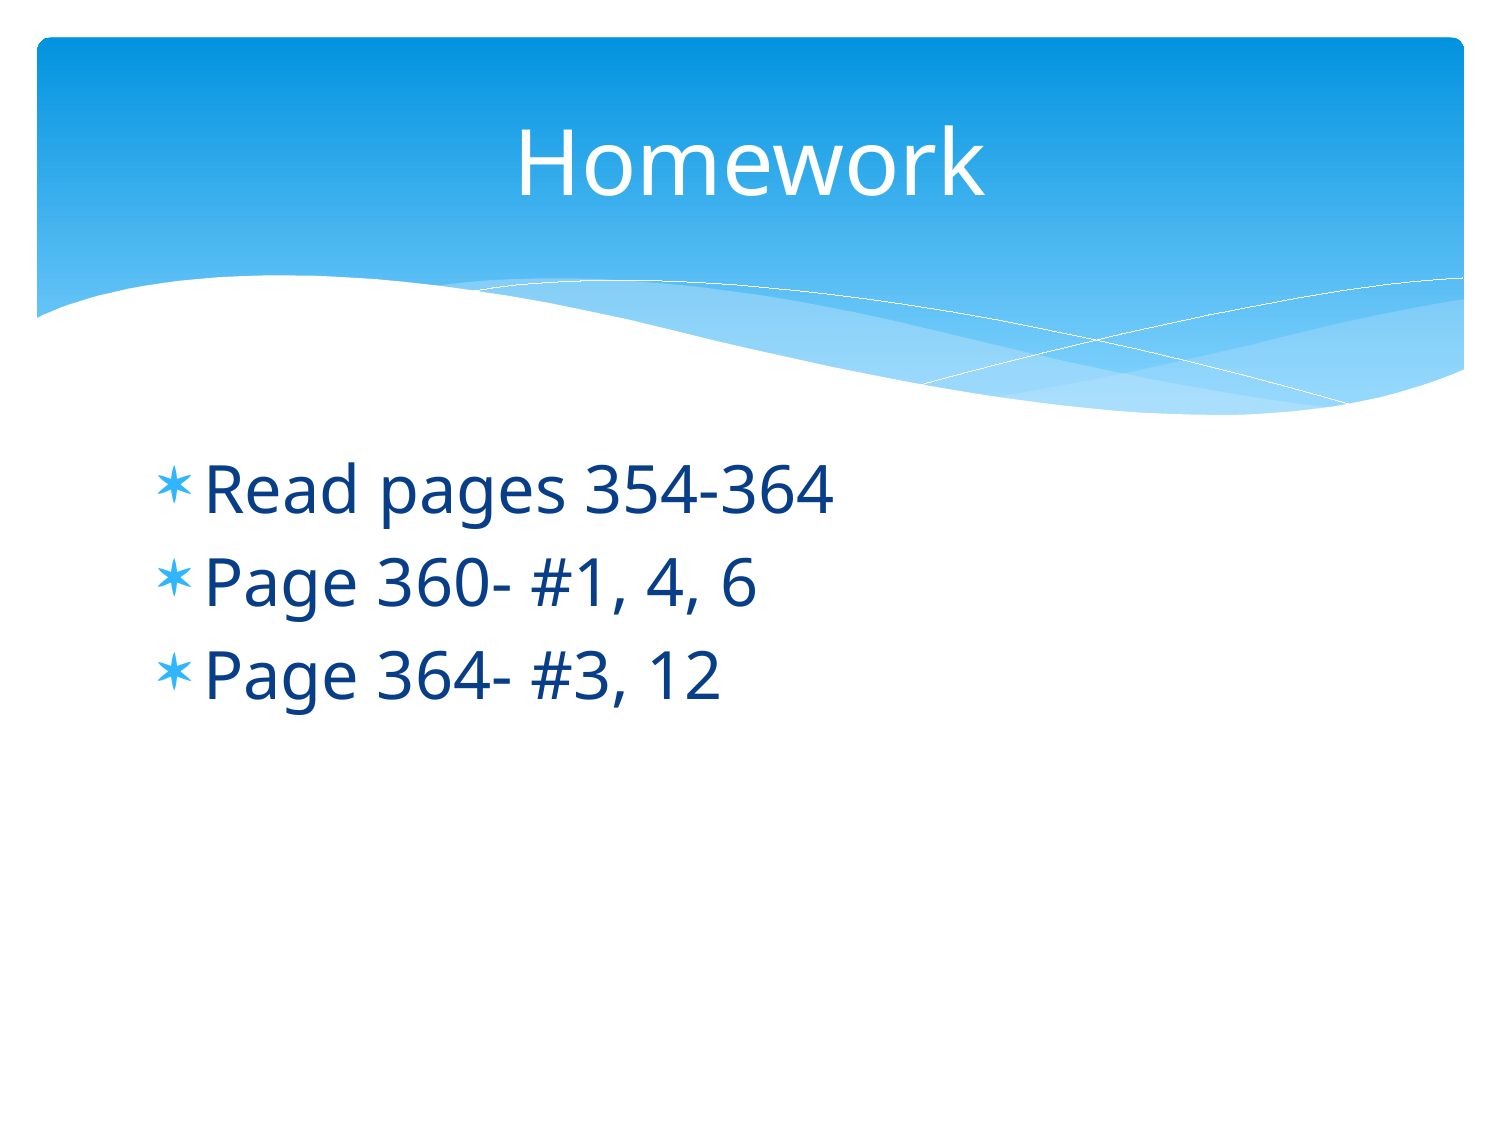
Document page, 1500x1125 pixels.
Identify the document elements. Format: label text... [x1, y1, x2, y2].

title Homework [75, 55, 1425, 261]
list Read pages 354-364 Page 360- #1, 4, 6 Page 364- #3, 12 [143, 438, 1359, 1005]
